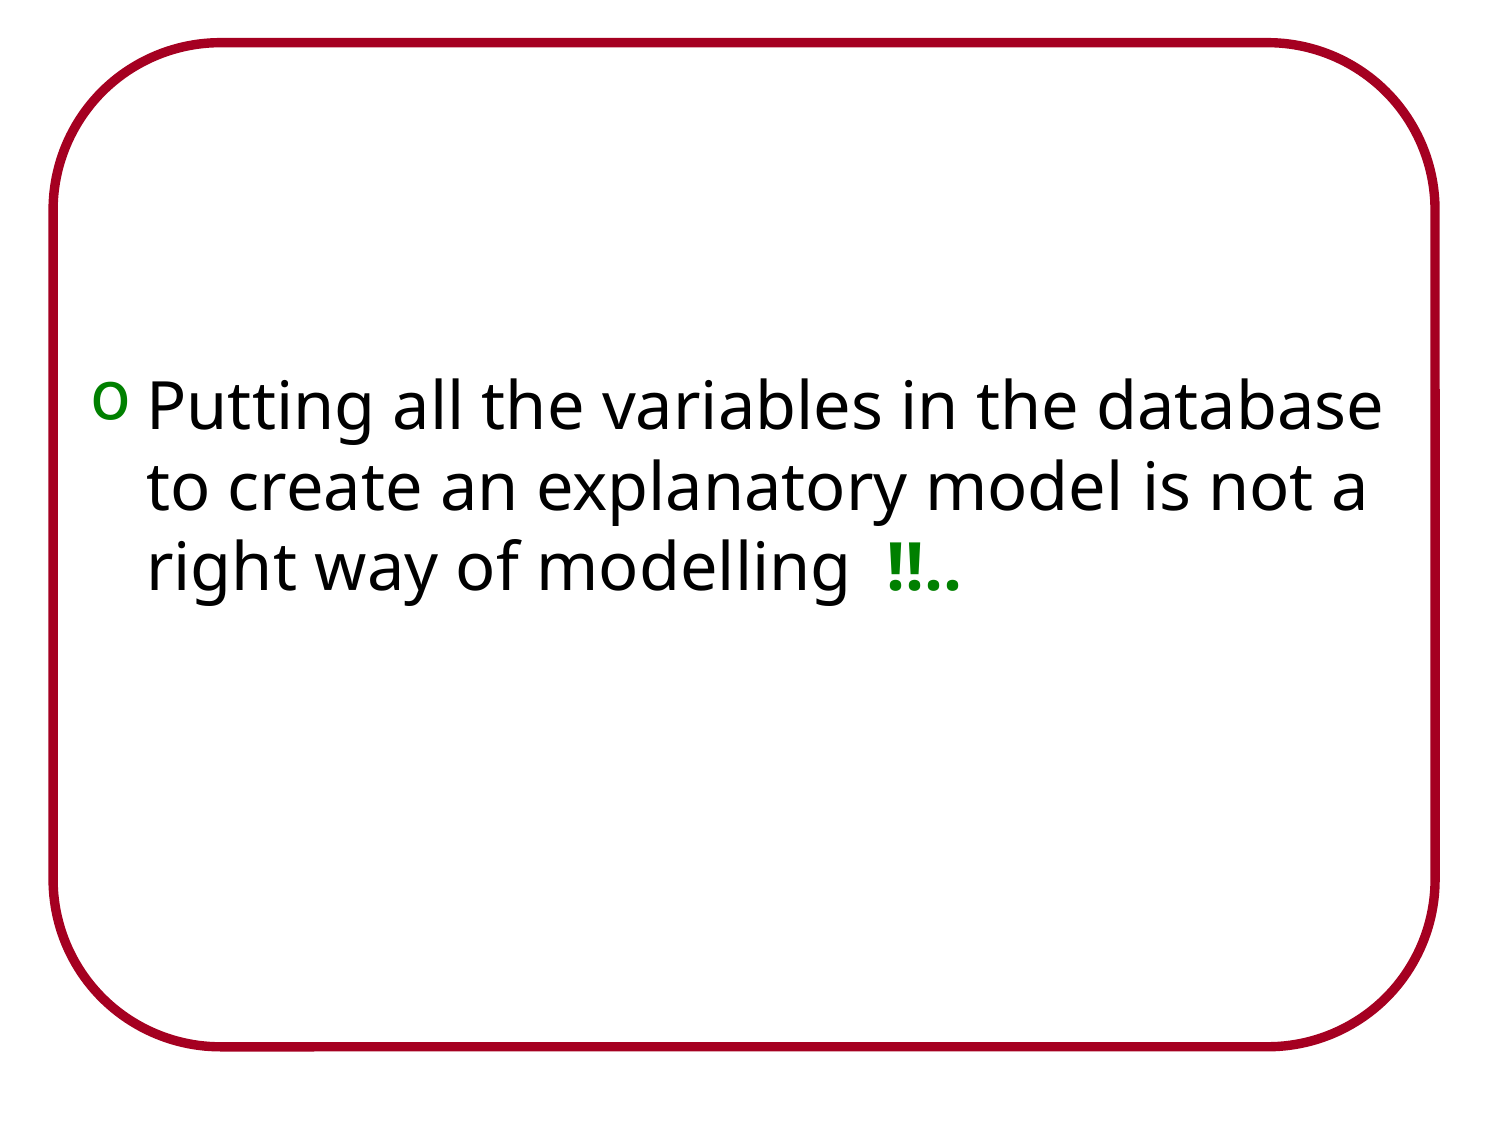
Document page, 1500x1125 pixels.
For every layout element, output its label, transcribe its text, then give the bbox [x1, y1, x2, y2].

list Putting all the variables in the database to create an explanatory model is not a right way of modelling !!.. [74, 262, 1460, 1012]
